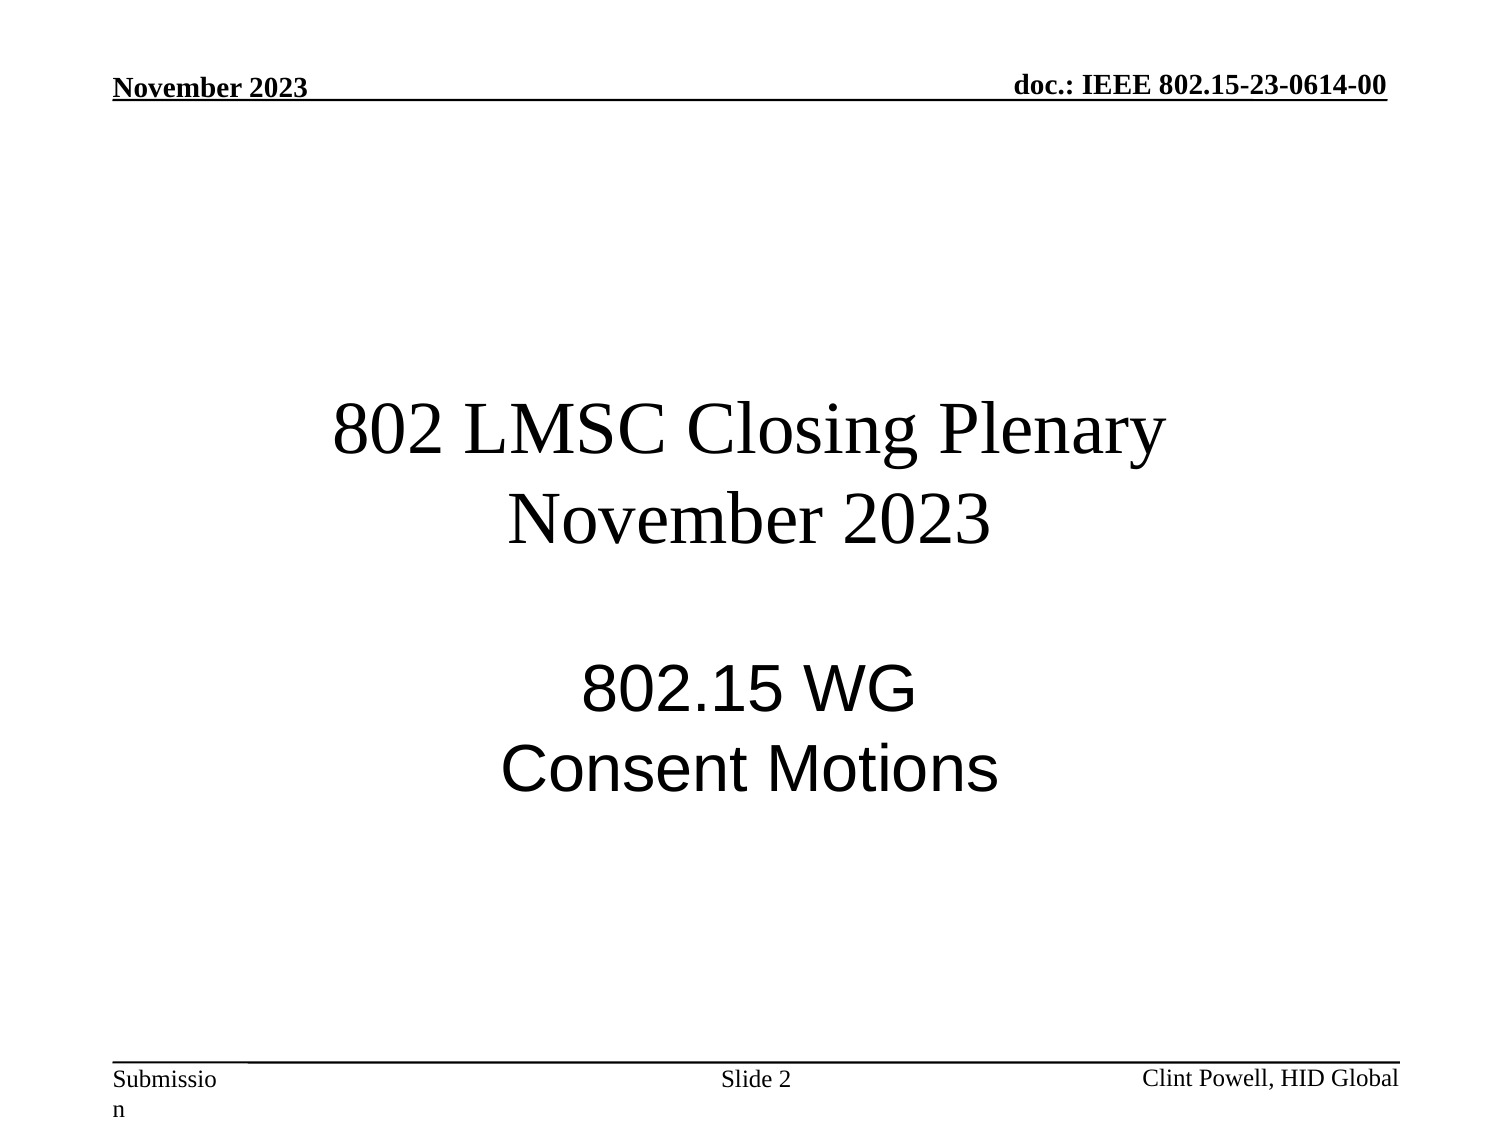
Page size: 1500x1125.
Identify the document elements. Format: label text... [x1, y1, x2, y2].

title 802 LMSC Closing Plenary November 2023 [112, 375, 1388, 563]
subtitle 802.15 WG Consent Motions [225, 637, 1275, 925]
slide_number Slide 2 [712, 1062, 800, 1093]
